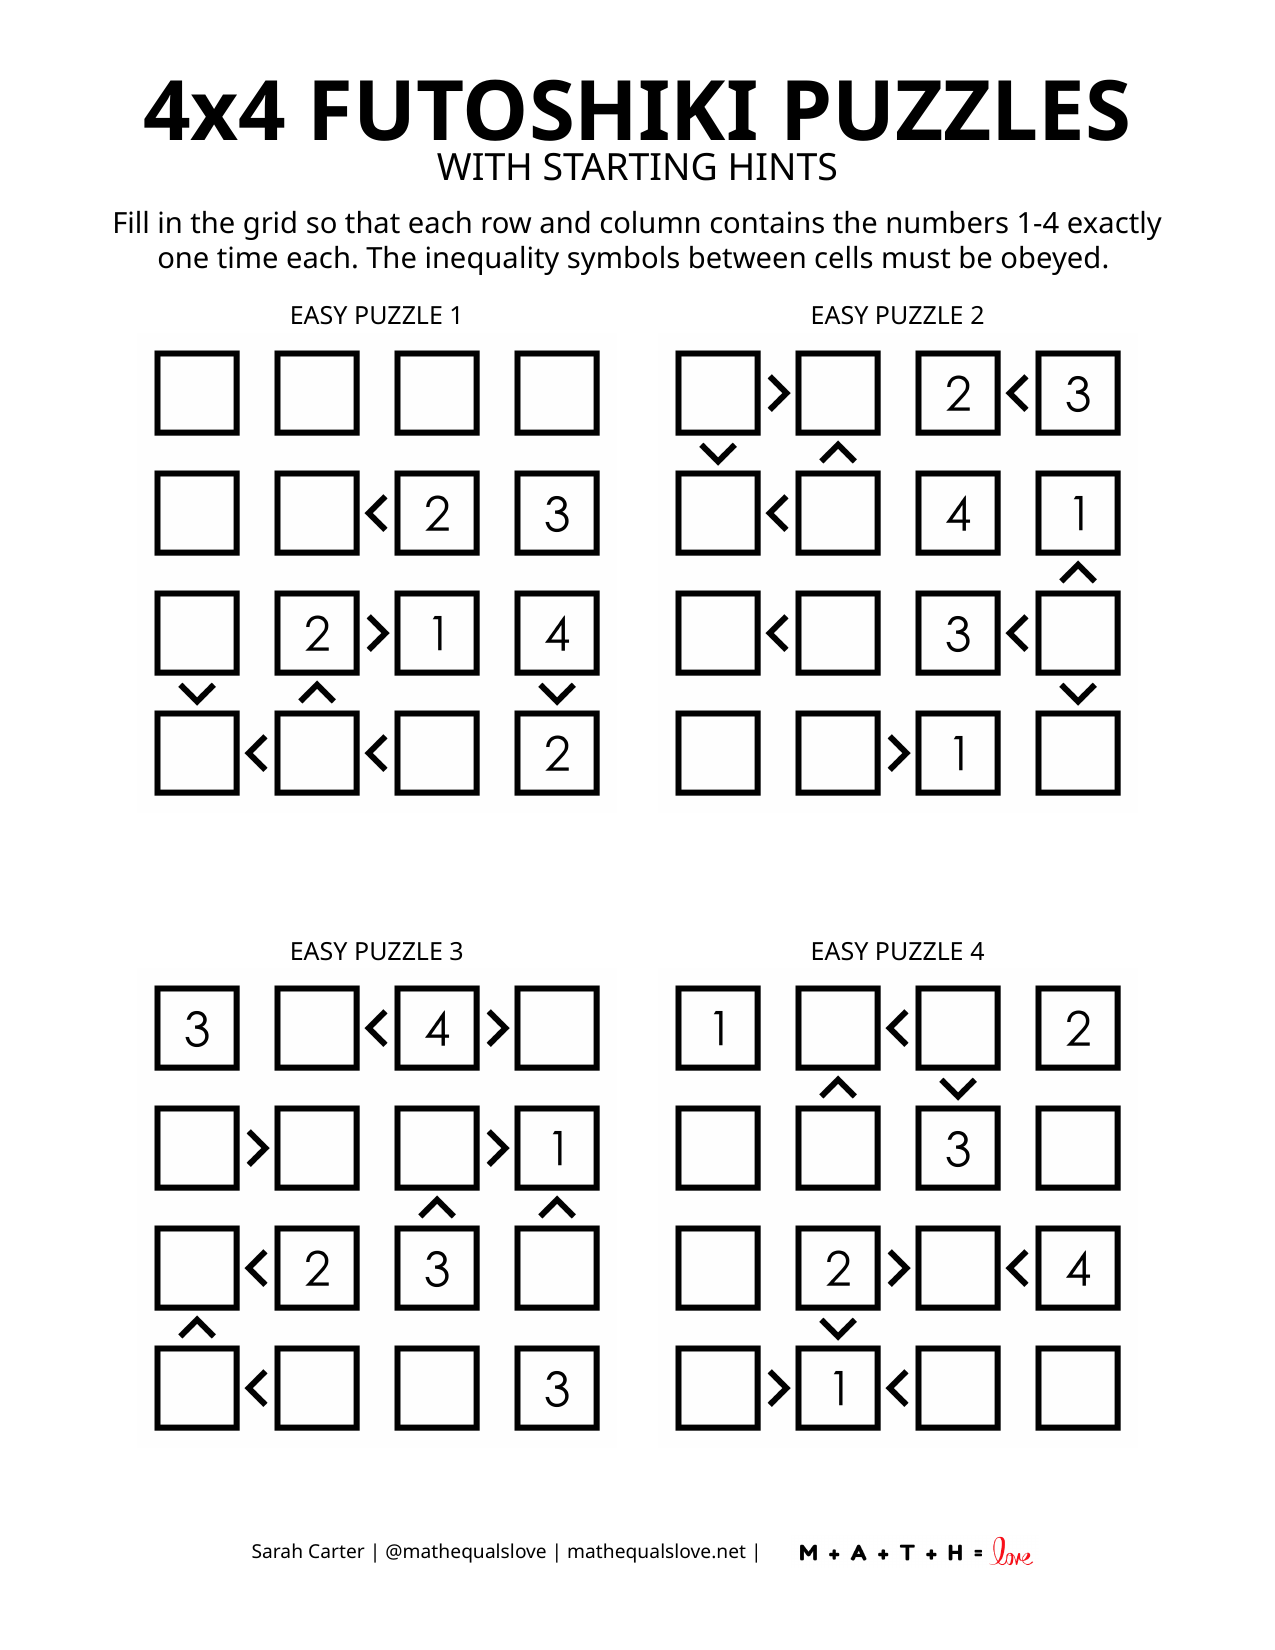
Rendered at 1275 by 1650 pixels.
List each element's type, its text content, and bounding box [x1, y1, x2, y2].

picture [790, 1534, 1039, 1569]
picture [657, 968, 1138, 1449]
text_box Fill in the grid so that each row and column contains the numbers 1-4 exactly one time each. The inequality symbols between cells must be obeyed. [0, 196, 1275, 282]
text_box EASY PUZZLE 3 [137, 935, 617, 968]
text_box 4x4 FUTOSHIKI PUZZLES [77, 50, 1198, 136]
text_box Sarah Carter | @mathequalslove | mathequalslove.net | [236, 1532, 1071, 1570]
text_box EASY PUZZLE 2 [658, 299, 1138, 332]
picture [657, 332, 1138, 813]
picture [136, 968, 618, 1449]
text_box EASY PUZZLE 4 [658, 935, 1138, 968]
picture [136, 332, 618, 813]
text_box EASY PUZZLE 1 [137, 299, 617, 332]
text_box WITH STARTING HINTS [0, 136, 1275, 196]
